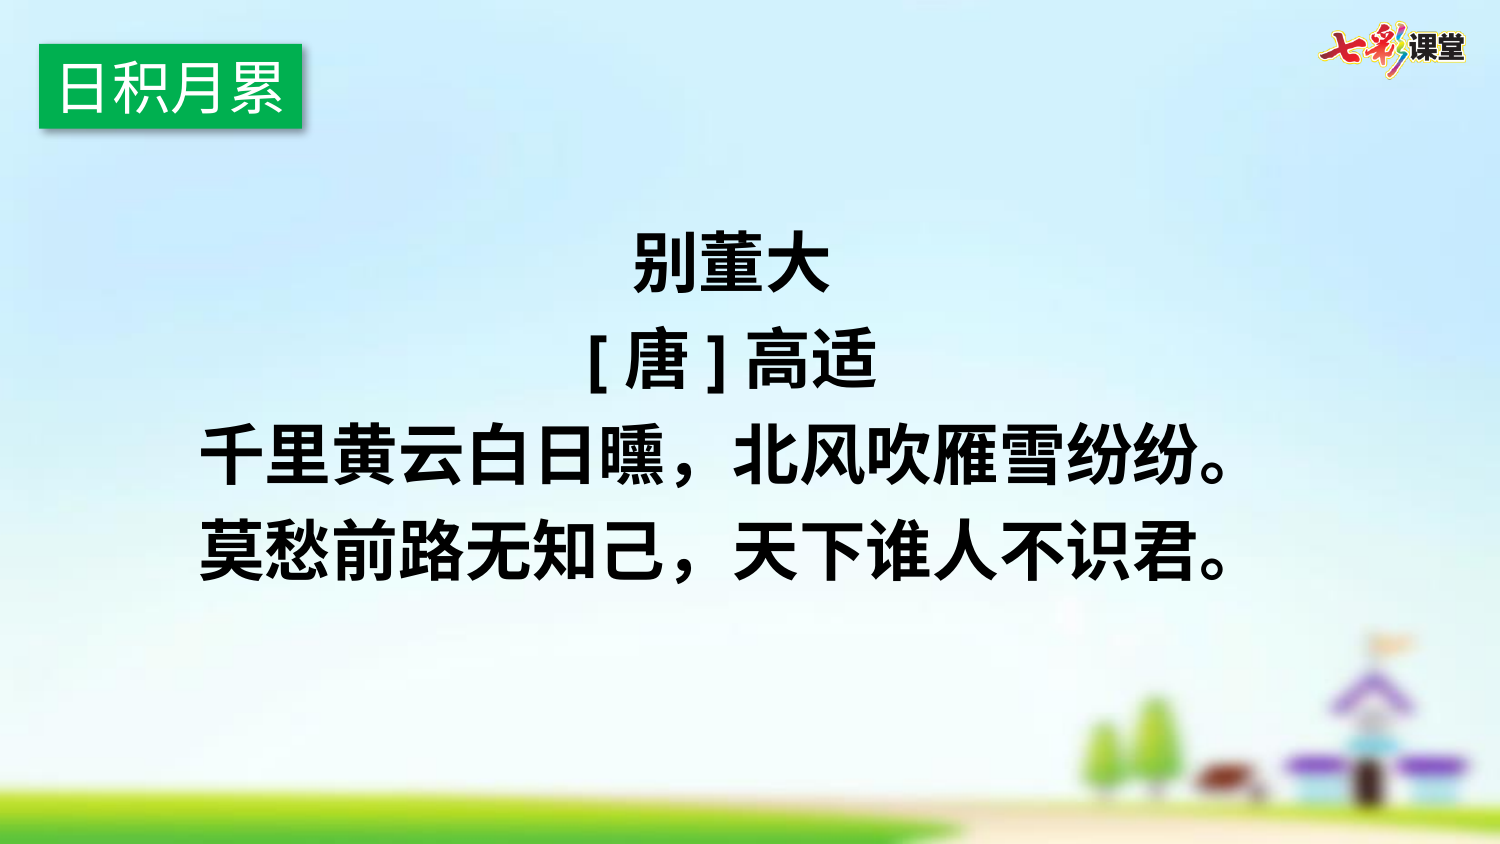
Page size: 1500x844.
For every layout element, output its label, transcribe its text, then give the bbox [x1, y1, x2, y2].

text_box 别董大 [唐]高适 千里黄云白日曛，北风吹雁雪纷纷。 莫愁前路无知己，天下谁人不识君。 [76, 197, 1388, 596]
picture [0, 0, 1500, 844]
text_box 日积月累 [39, 43, 302, 129]
